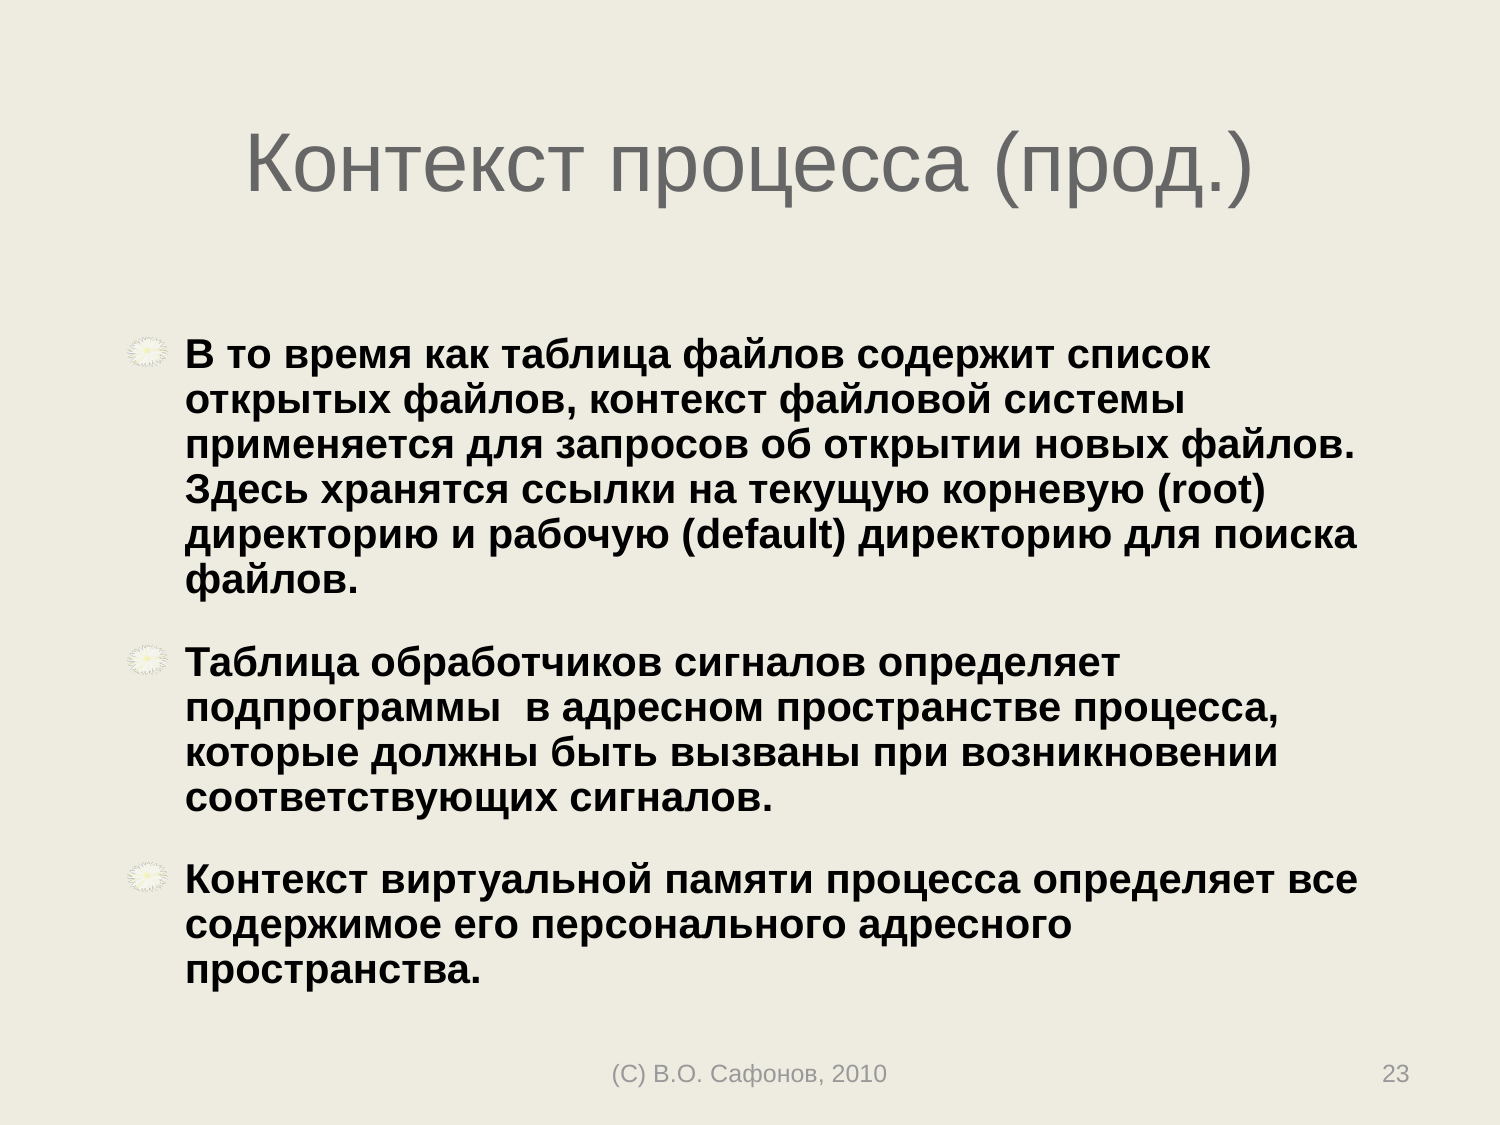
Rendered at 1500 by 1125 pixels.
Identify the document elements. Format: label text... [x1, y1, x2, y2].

list В то время как таблица файлов содержит список открытых файлов, контекст файловой системы применяется для запросов об открытии новых файлов. Здесь хранятся ссылки на текущую корневую (root) директорию и рабочую (default) директорию для поиска файлов. Таблица обработчиков сигналов определяет подпрограммы в адресном пространстве процесса, которые должны быть вызваны при возникновении соответствующих сигналов. Контекст виртуальной памяти процесса определяет все содержимое его персонального адресного пространства. [112, 324, 1388, 1075]
footer (C) В.О. Сафонов, 2010 [512, 1075, 988, 1103]
picture [127, 645, 168, 675]
picture [127, 337, 168, 367]
title Контекст процесса (прод.) [74, 49, 1426, 268]
slide_number 23 [1074, 1042, 1425, 1103]
picture [127, 862, 168, 892]
